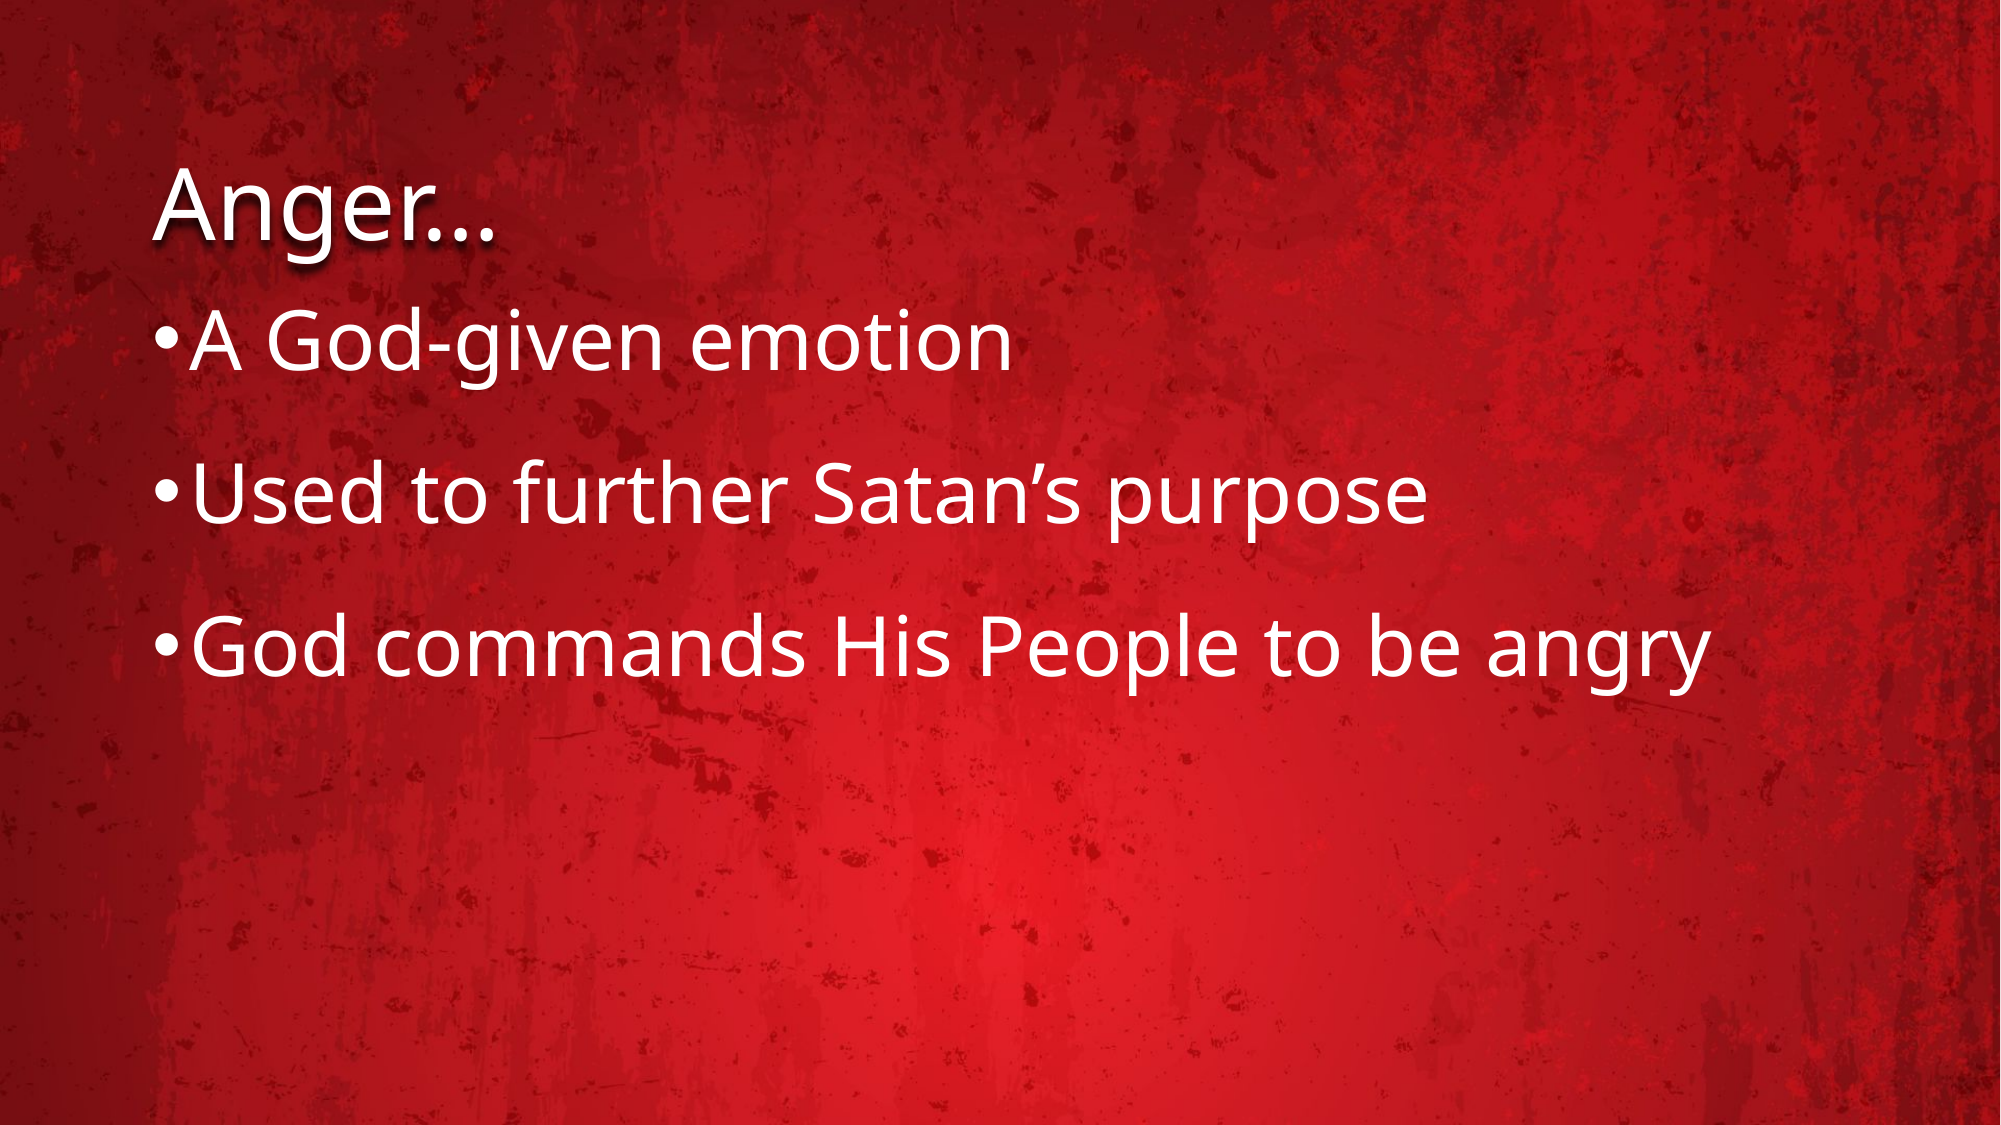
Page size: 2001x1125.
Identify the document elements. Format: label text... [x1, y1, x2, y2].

picture [0, 0, 2001, 1125]
list A God-given emotion Used to further Satan’s purpose God commands His People to be angry [137, 221, 1863, 740]
title Anger… [137, 59, 1863, 221]
